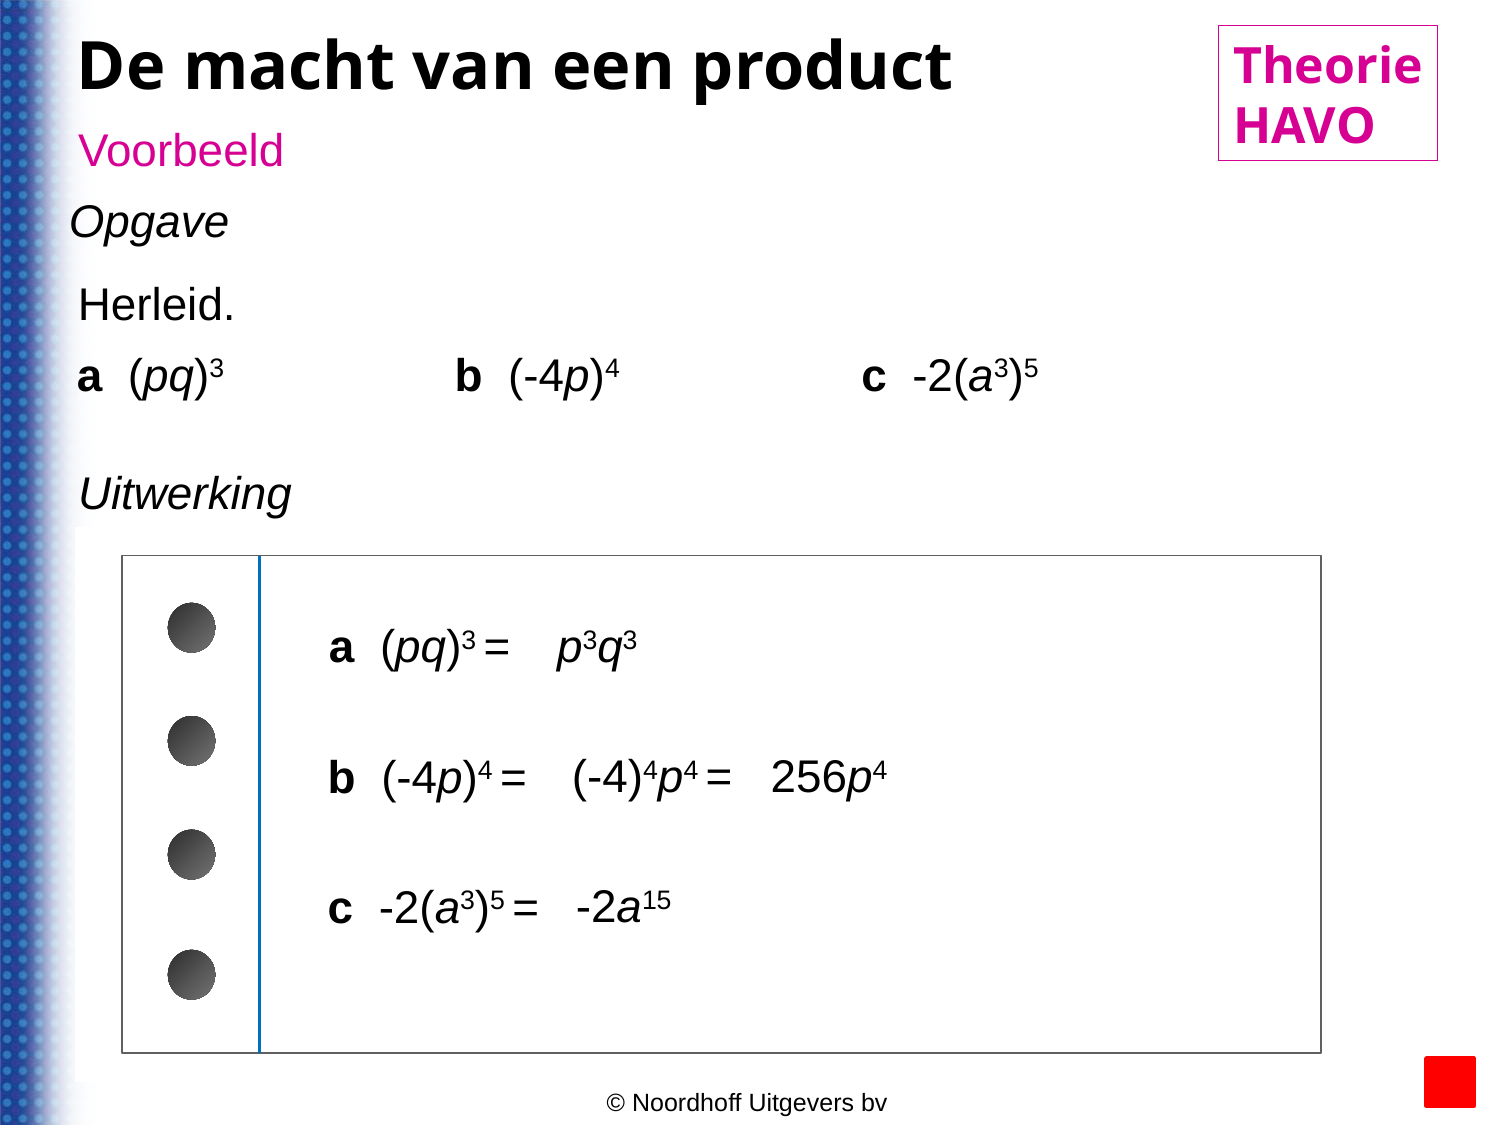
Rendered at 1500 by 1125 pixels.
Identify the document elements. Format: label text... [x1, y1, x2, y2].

text_box De macht van een product [62, 15, 1222, 111]
text_box Opgave [54, 184, 245, 255]
text_box b (-4p)4 [439, 338, 635, 408]
text_box Herleid. [63, 267, 251, 338]
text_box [74, 526, 1365, 1083]
text_box [1424, 1056, 1476, 1108]
picture [0, 0, 1500, 1125]
text_box c -2(a3)5 [846, 338, 1054, 408]
text_box a (pq)3 [62, 338, 439, 408]
text_box © Noordhoff Uitgevers bv [591, 1091, 904, 1125]
text_box Theorie HAVO [1218, 25, 1438, 161]
text_box Uitwerking [63, 456, 308, 527]
text_box Voorbeeld [63, 113, 300, 184]
